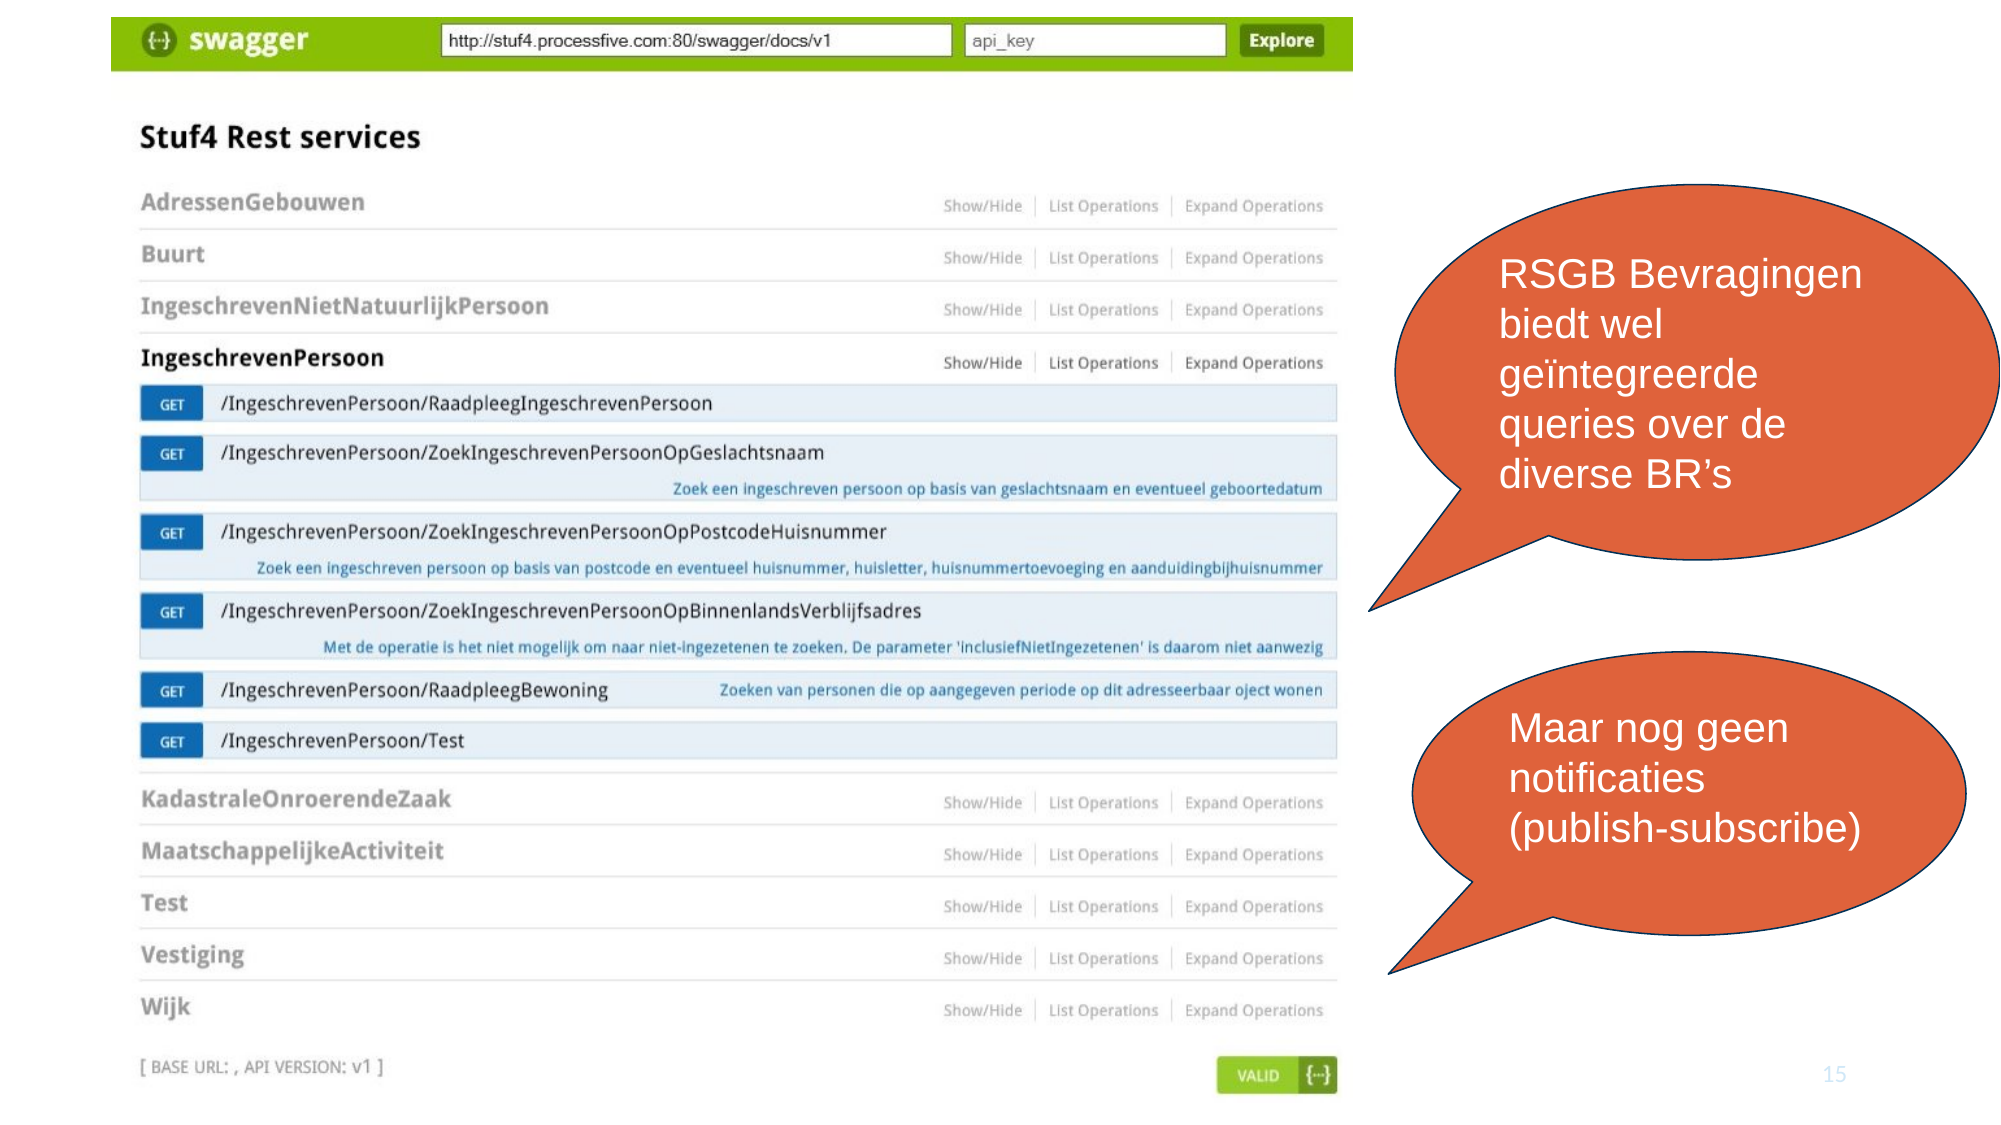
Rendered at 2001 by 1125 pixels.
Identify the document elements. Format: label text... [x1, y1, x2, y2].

slide_number 15 [1412, 1042, 1863, 1103]
text_box RSGB Bevragingen biedt wel geïntegreerde queries over de diverse BR’s [1368, 184, 2000, 612]
picture [111, 17, 1353, 1103]
text_box Maar nog geen notificaties (publish-subscribe) [1388, 651, 1967, 975]
